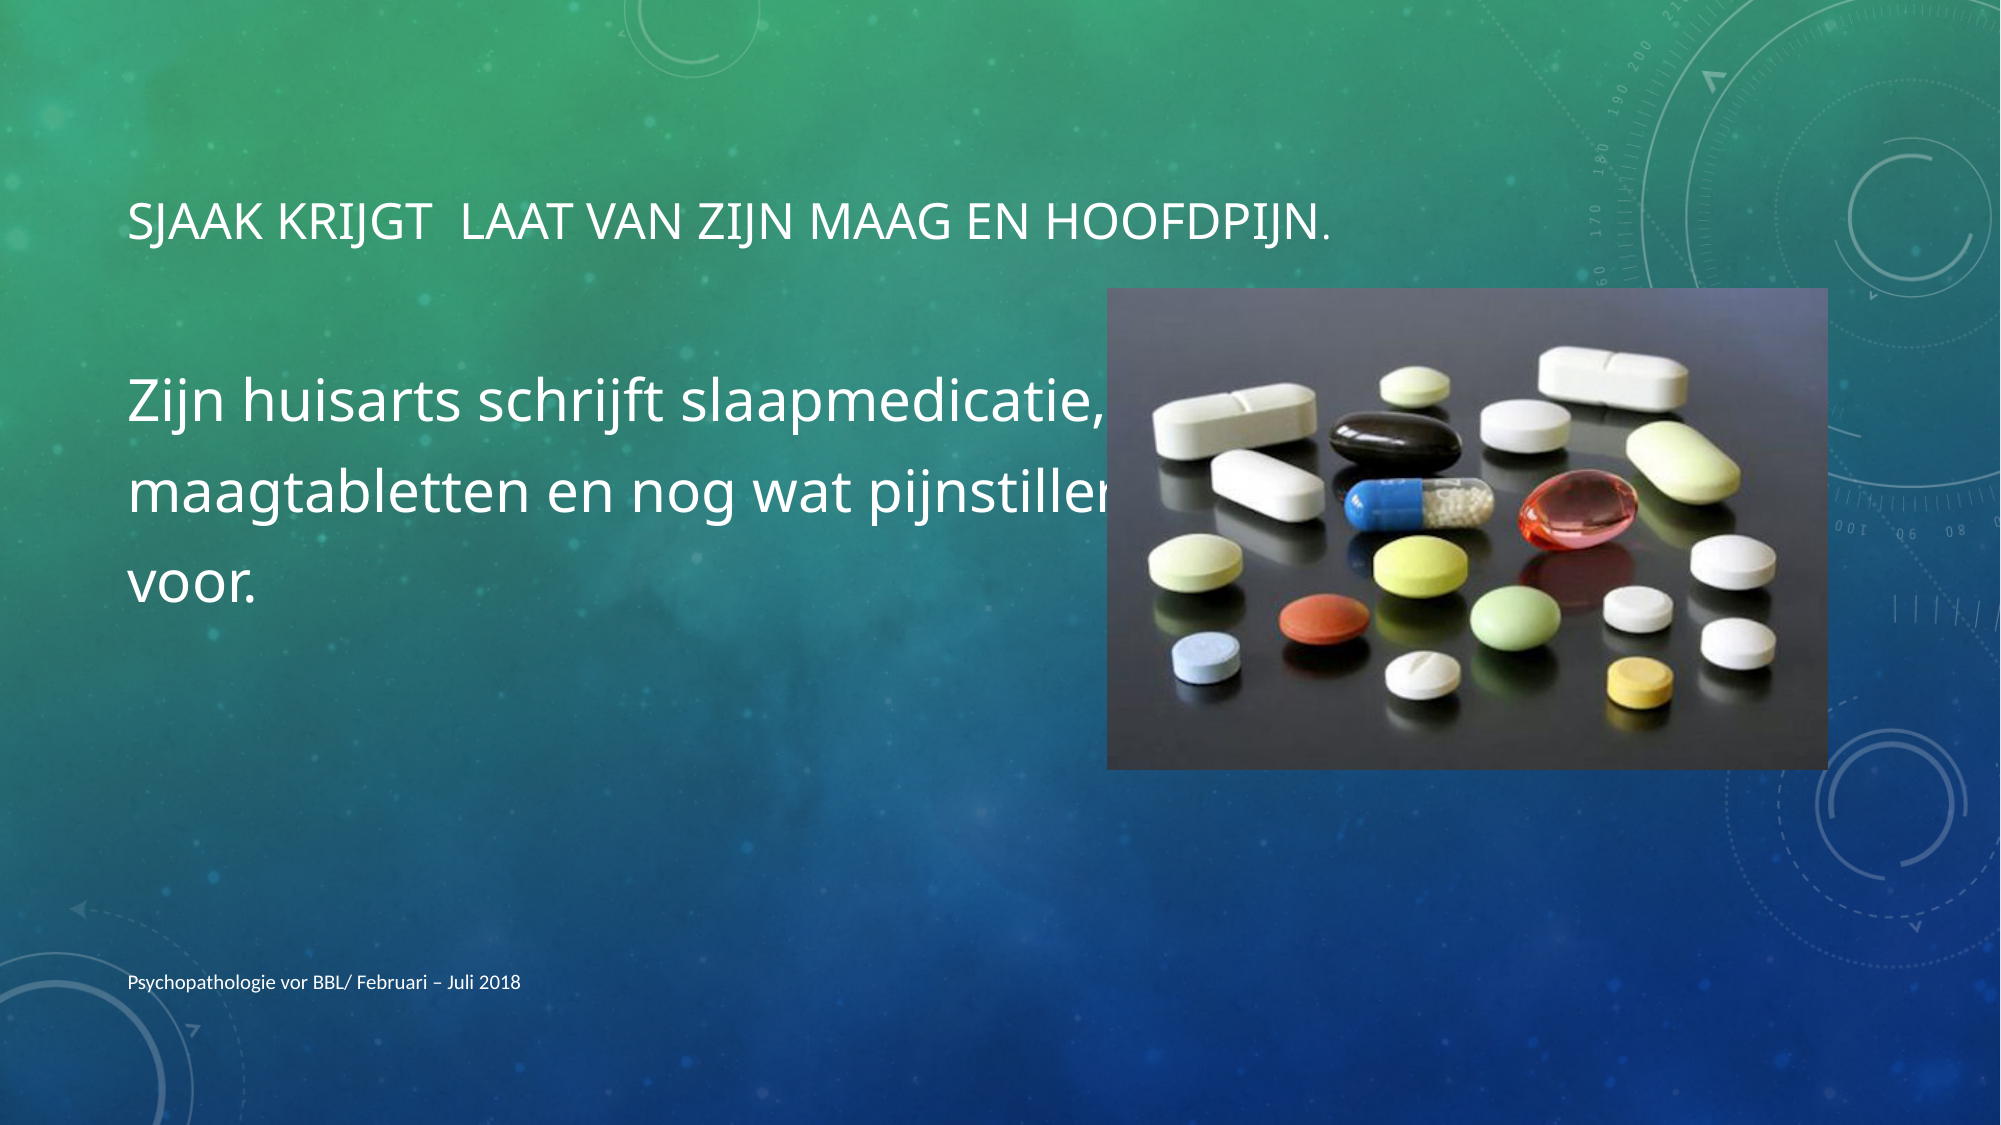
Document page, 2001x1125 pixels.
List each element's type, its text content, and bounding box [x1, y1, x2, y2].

picture [0, 0, 2001, 1125]
footer Psychopathologie vor BBL/ Februari – Juli 2018 [112, 963, 1397, 1025]
list Zijn huisarts schrijft slaapmedicatie, maagtabletten en nog wat pijnstillers voor. [112, 351, 1101, 627]
title Sjaak krijgt laat van zijn maag en hoofdpijn. [112, 99, 1775, 339]
